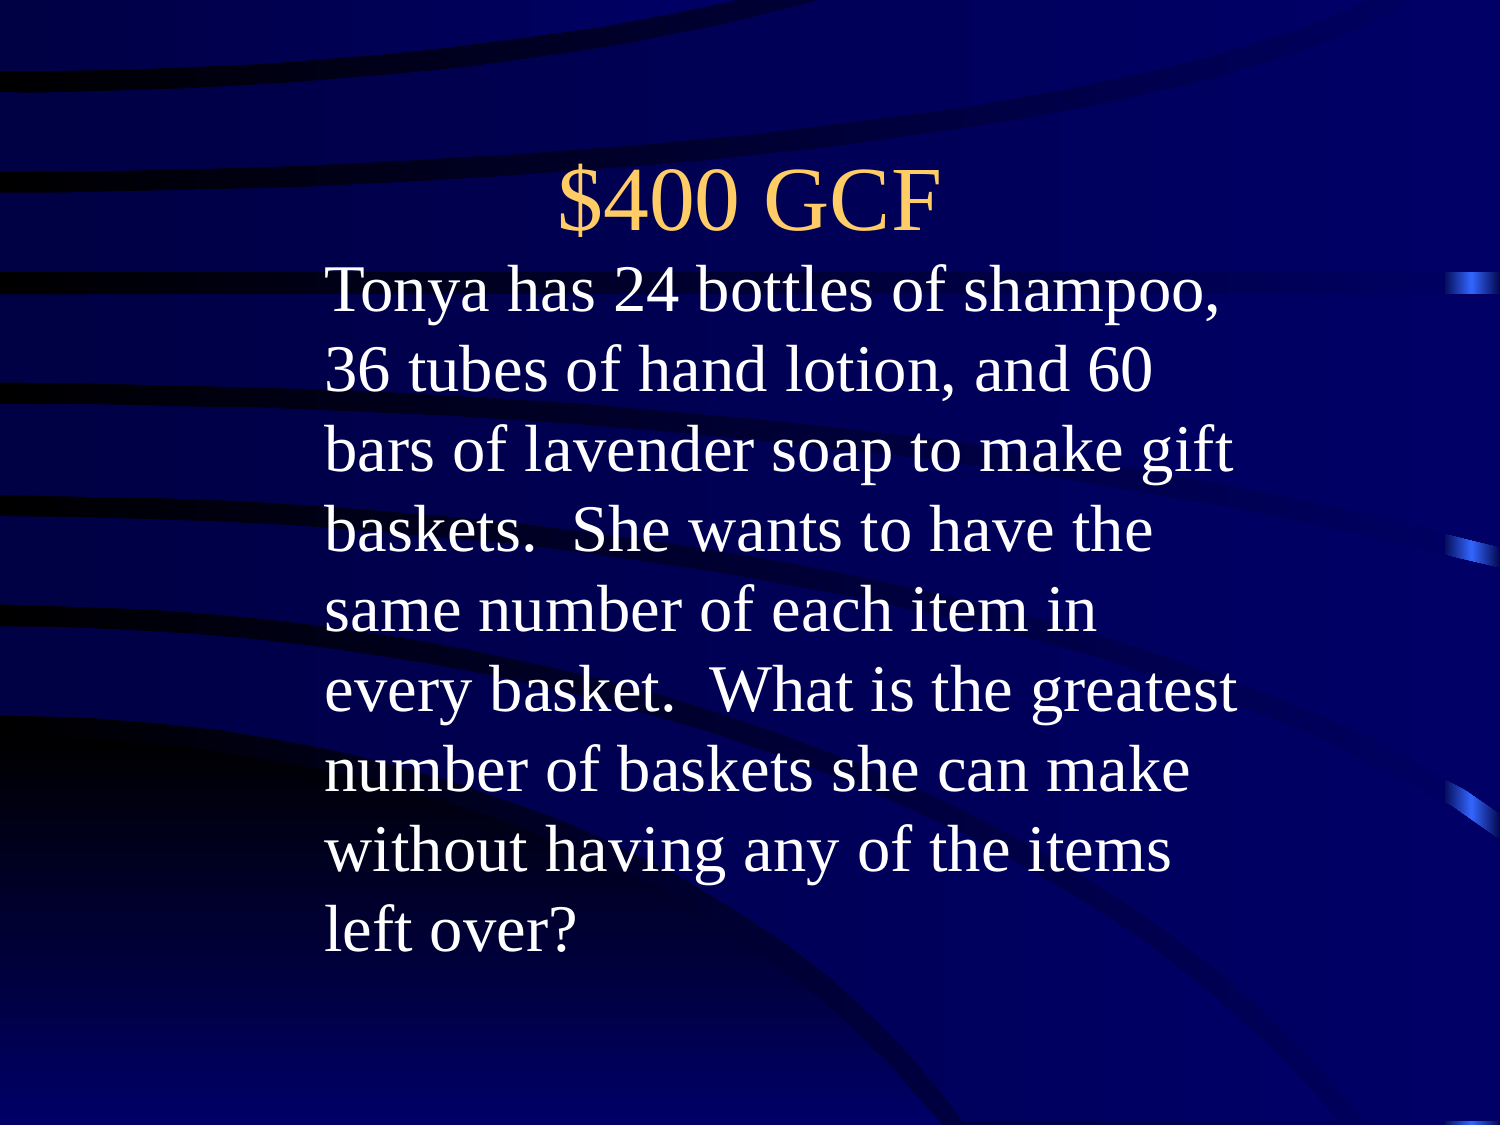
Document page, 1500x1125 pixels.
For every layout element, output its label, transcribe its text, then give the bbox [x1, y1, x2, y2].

title $400 GCF [112, 99, 1388, 288]
text_box Tonya has 24 bottles of shampoo, 36 tubes of hand lotion, and 60 bars of lavender soap to make gift baskets. She wants to have the same number of each item in every basket. What is the greatest number of baskets she can make without having any of the items left over? [309, 237, 1276, 972]
